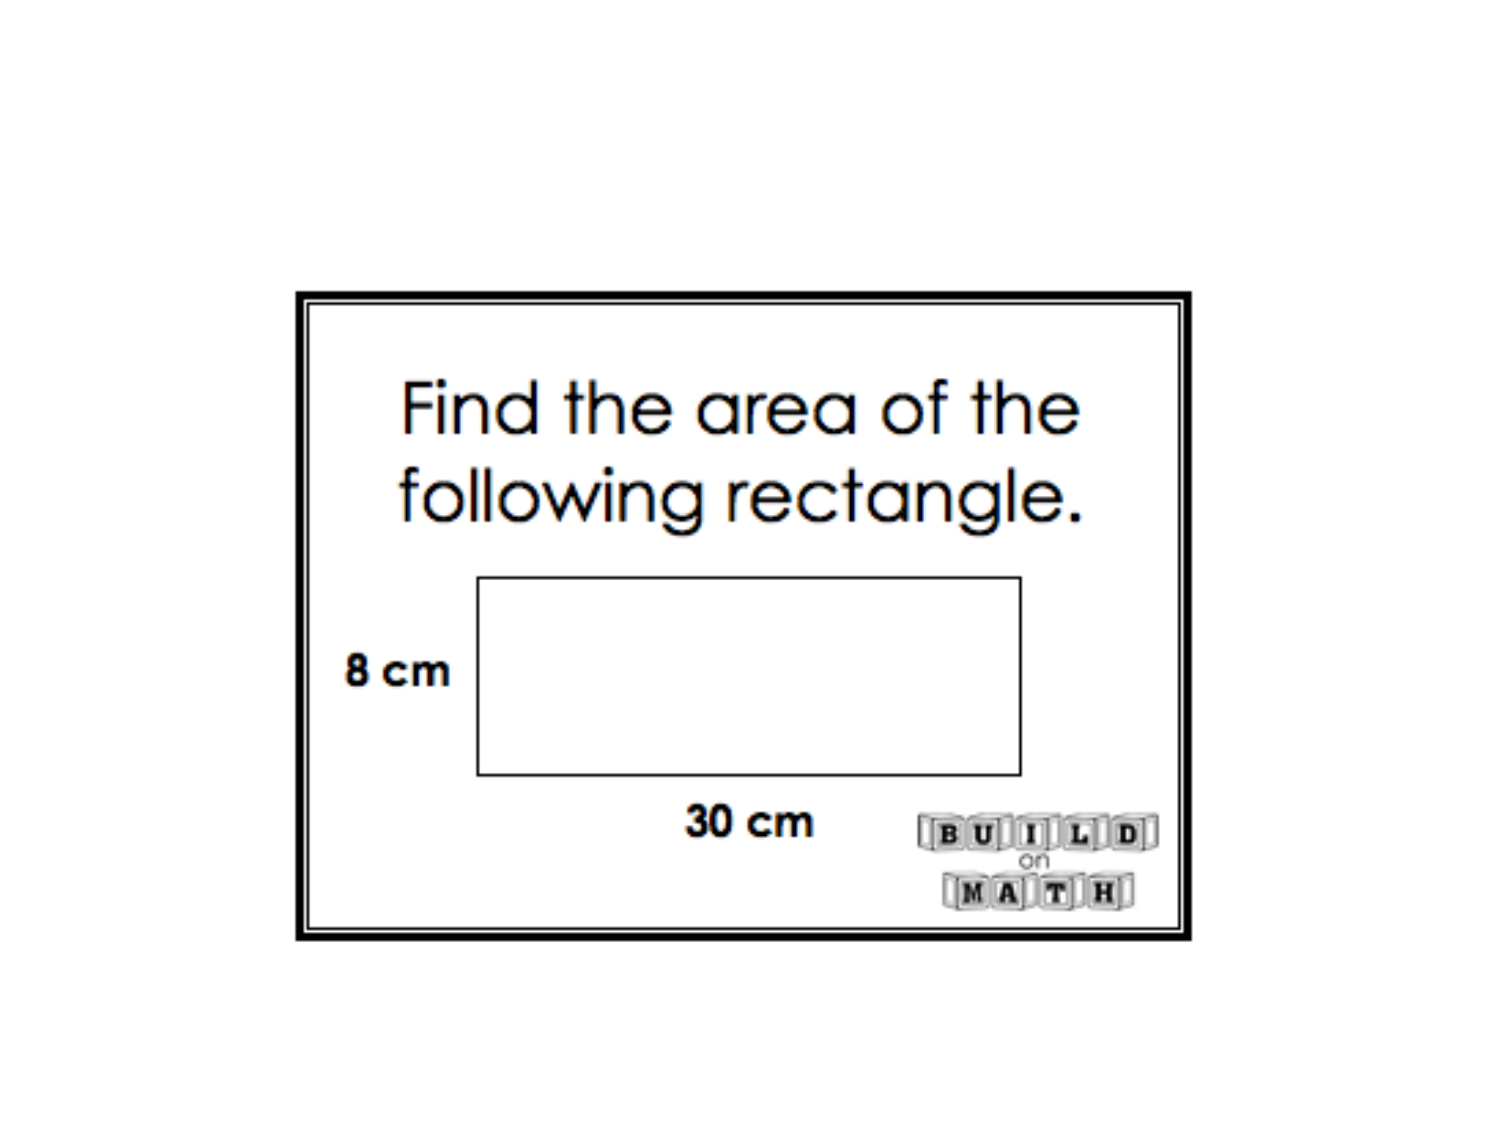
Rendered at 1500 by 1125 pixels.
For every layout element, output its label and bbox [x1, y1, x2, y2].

list [74, 262, 1426, 1006]
